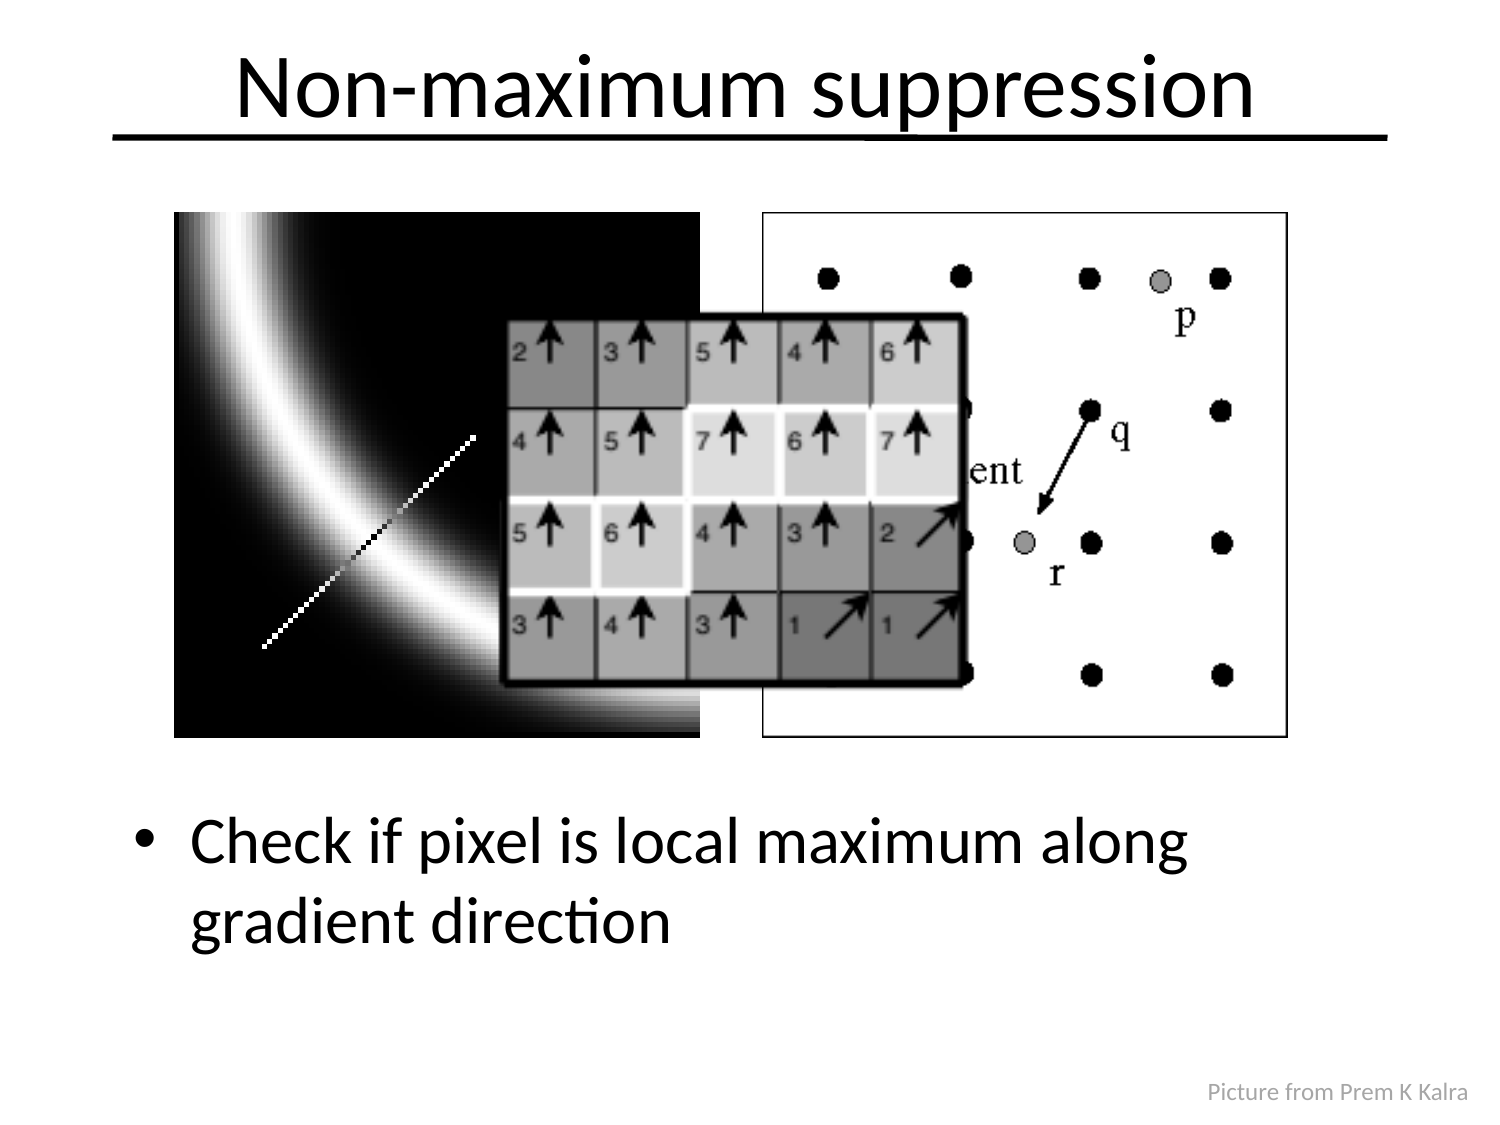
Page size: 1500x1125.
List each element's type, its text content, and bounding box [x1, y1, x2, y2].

text_box Picture from Prem K Kalra [1192, 1068, 1485, 1113]
picture [174, 212, 1288, 738]
title Non-maximum suppression [112, 0, 1388, 163]
list Check if pixel is local maximum along gradient direction [112, 789, 1388, 1090]
